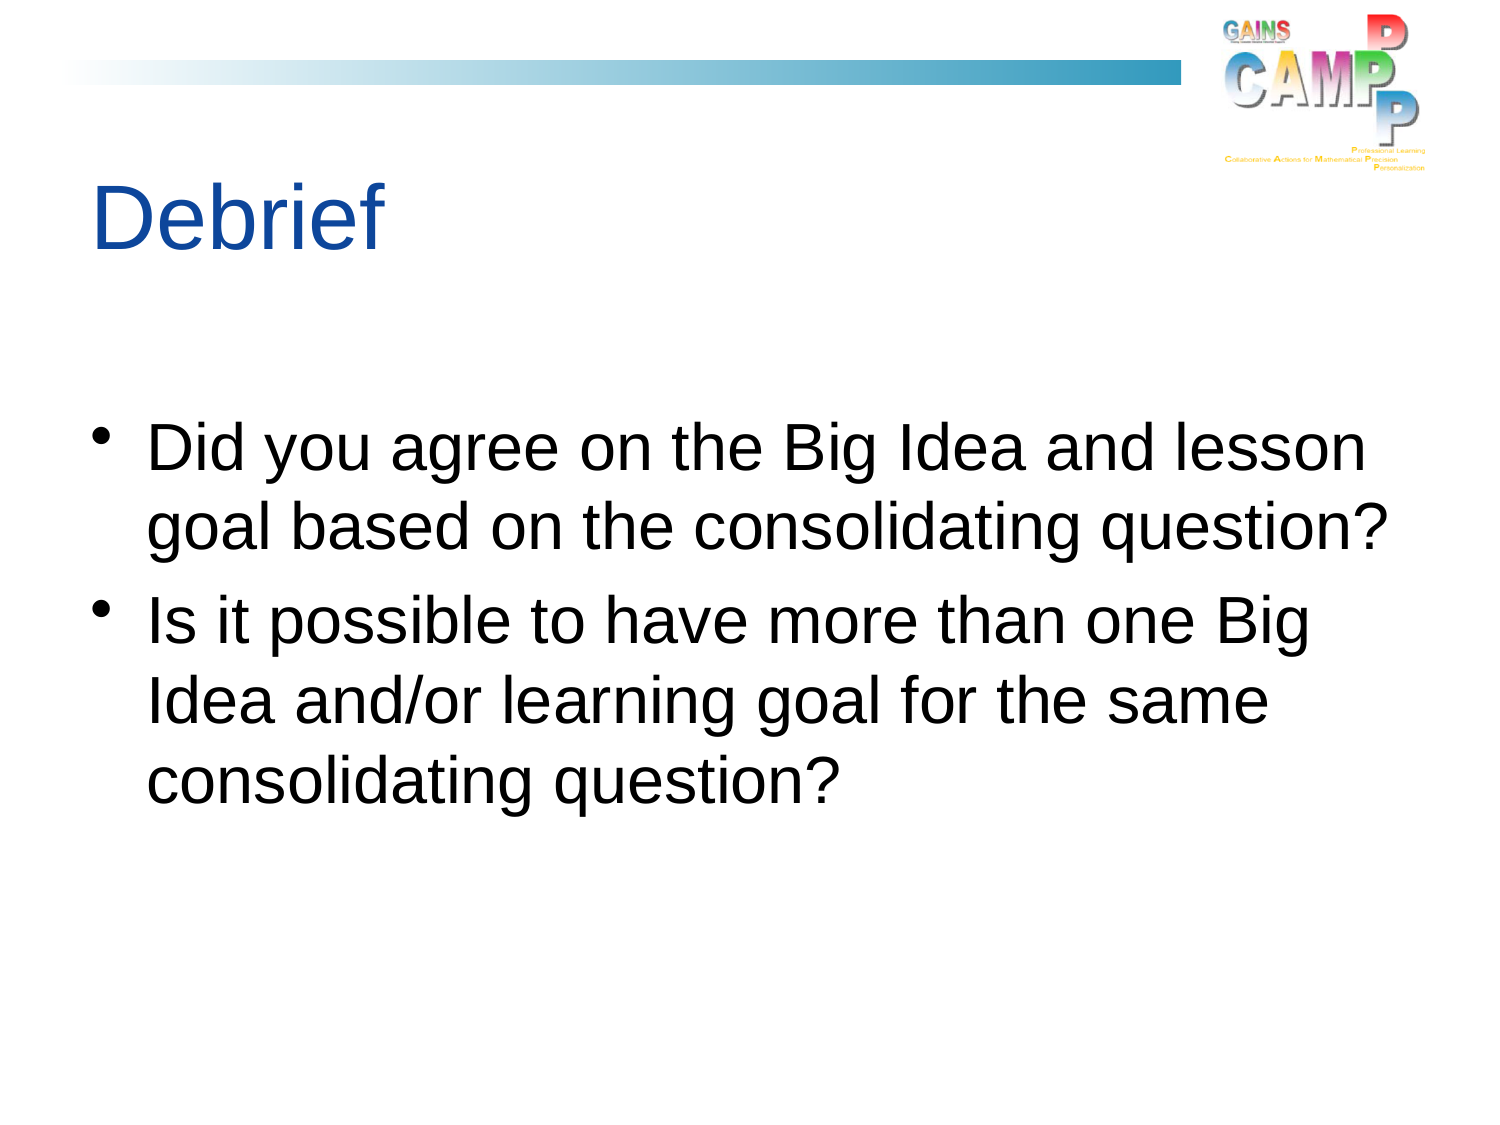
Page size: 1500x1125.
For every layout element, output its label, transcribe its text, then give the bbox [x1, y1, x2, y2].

title Debrief [74, 124, 1426, 301]
picture [1204, 0, 1442, 190]
list Did you agree on the Big Idea and lesson goal based on the consolidating question? Is it possible to have more than one Big Idea and/or learning goal for the same consolidating question? [74, 312, 1426, 1088]
